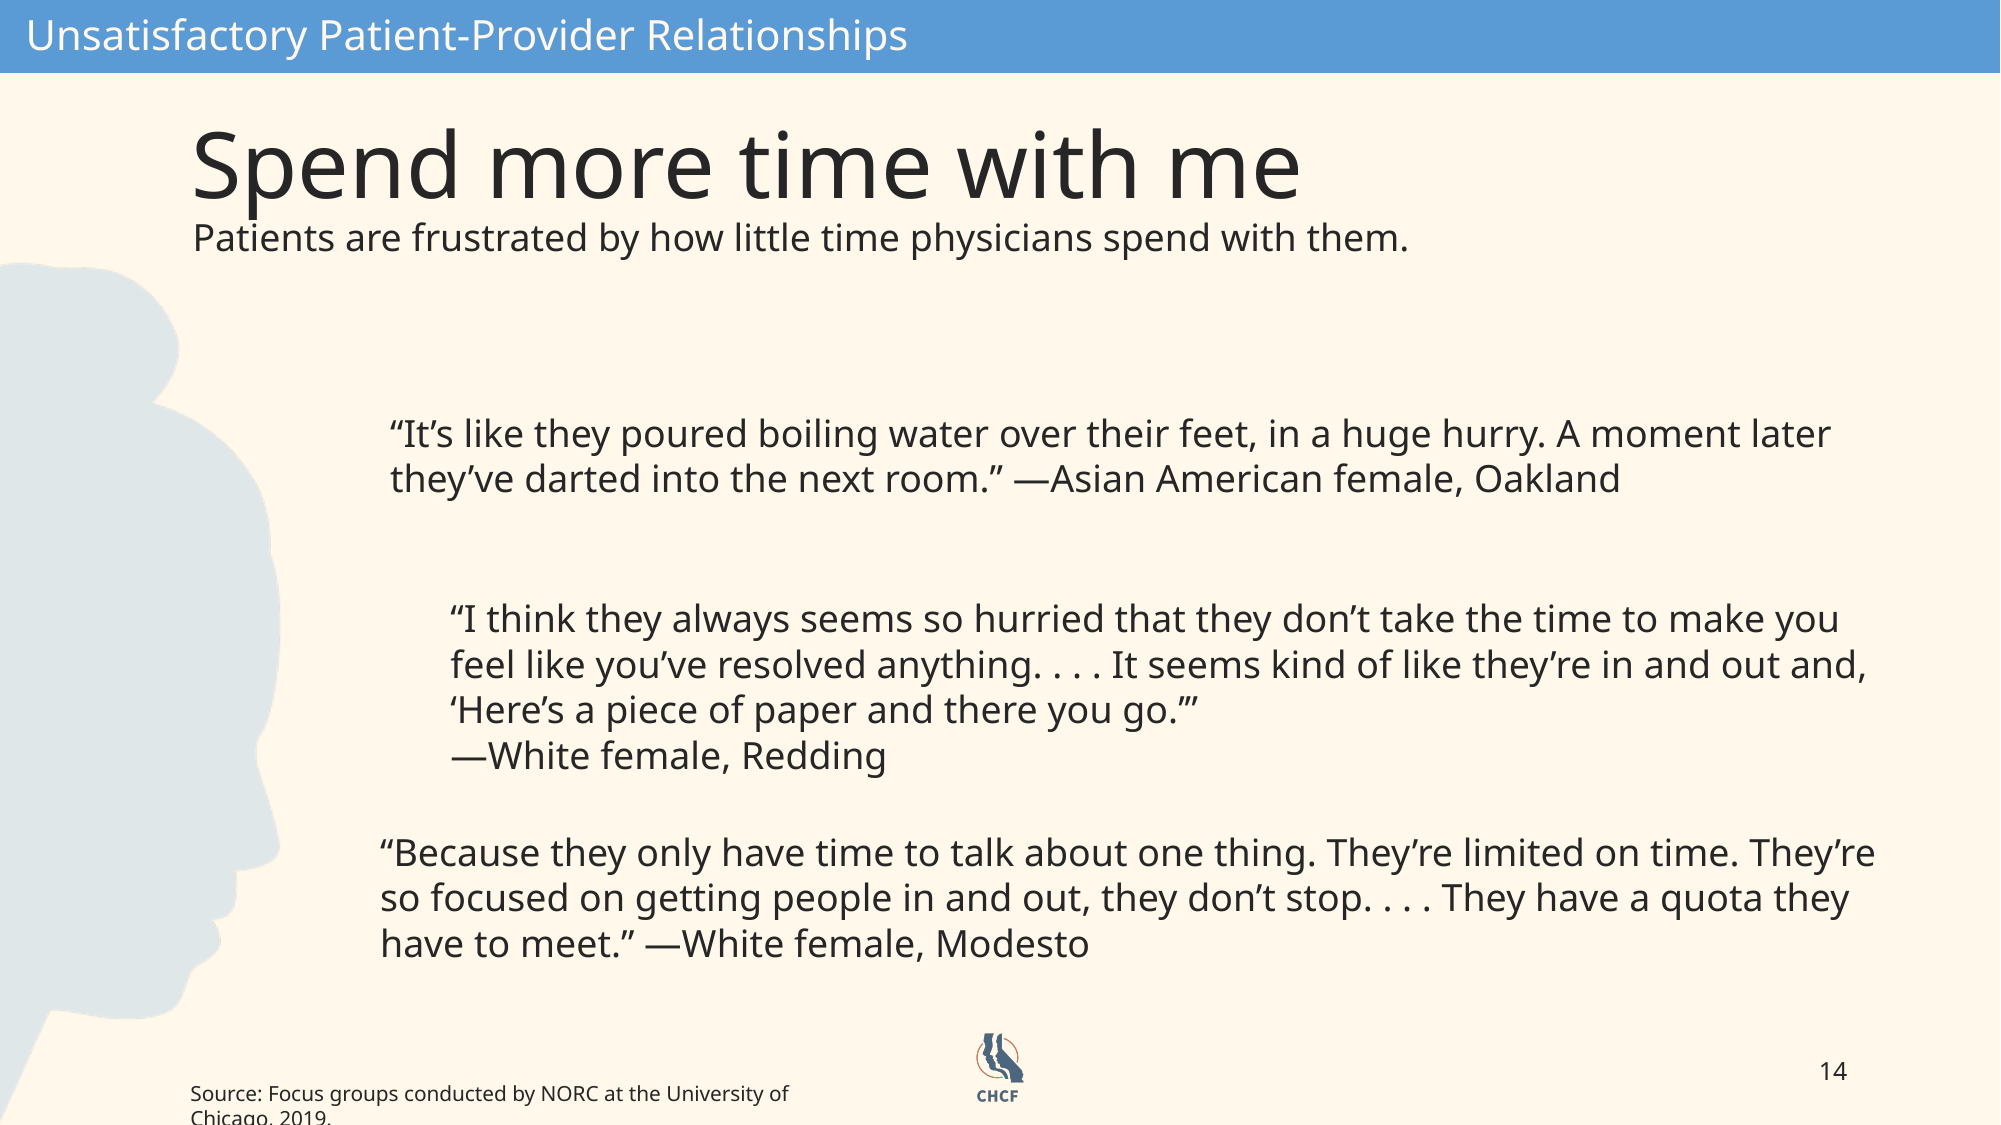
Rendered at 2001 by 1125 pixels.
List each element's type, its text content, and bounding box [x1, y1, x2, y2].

text_box Unsatisfactory Patient-Provider Relationships [0, 0, 2000, 73]
picture [951, 1009, 1049, 1125]
text_box “Because they only have time to talk about one thing. They’re limited on time. They’re so focused on getting people in and out, they don’t stop. . . . They have a quota they have to meet.” —White female, Modesto [365, 821, 1902, 982]
title Spend more time with me [175, 73, 1863, 278]
text_box Source: Focus groups conducted by NORC at the University of Chicago, 2019. [175, 1072, 849, 1125]
text_box Patients are frustrated by how little time physicians spend with them. [177, 206, 1872, 266]
text_box “It’s like they poured boiling water over their feet, in a huge hurry. A moment later they’ve darted into the next room.” —Asian American female, Oakland [375, 401, 1899, 563]
slide_number 14 [1412, 1042, 1863, 1103]
text_box “I think they always seems so hurried that they don’t take the time to make you feel like you’ve resolved anything. . . . It seems kind of like they’re in and out and, ‘Here’s a piece of paper and there you go.’” —White female, Redding [435, 587, 1904, 740]
picture [0, 193, 607, 1125]
